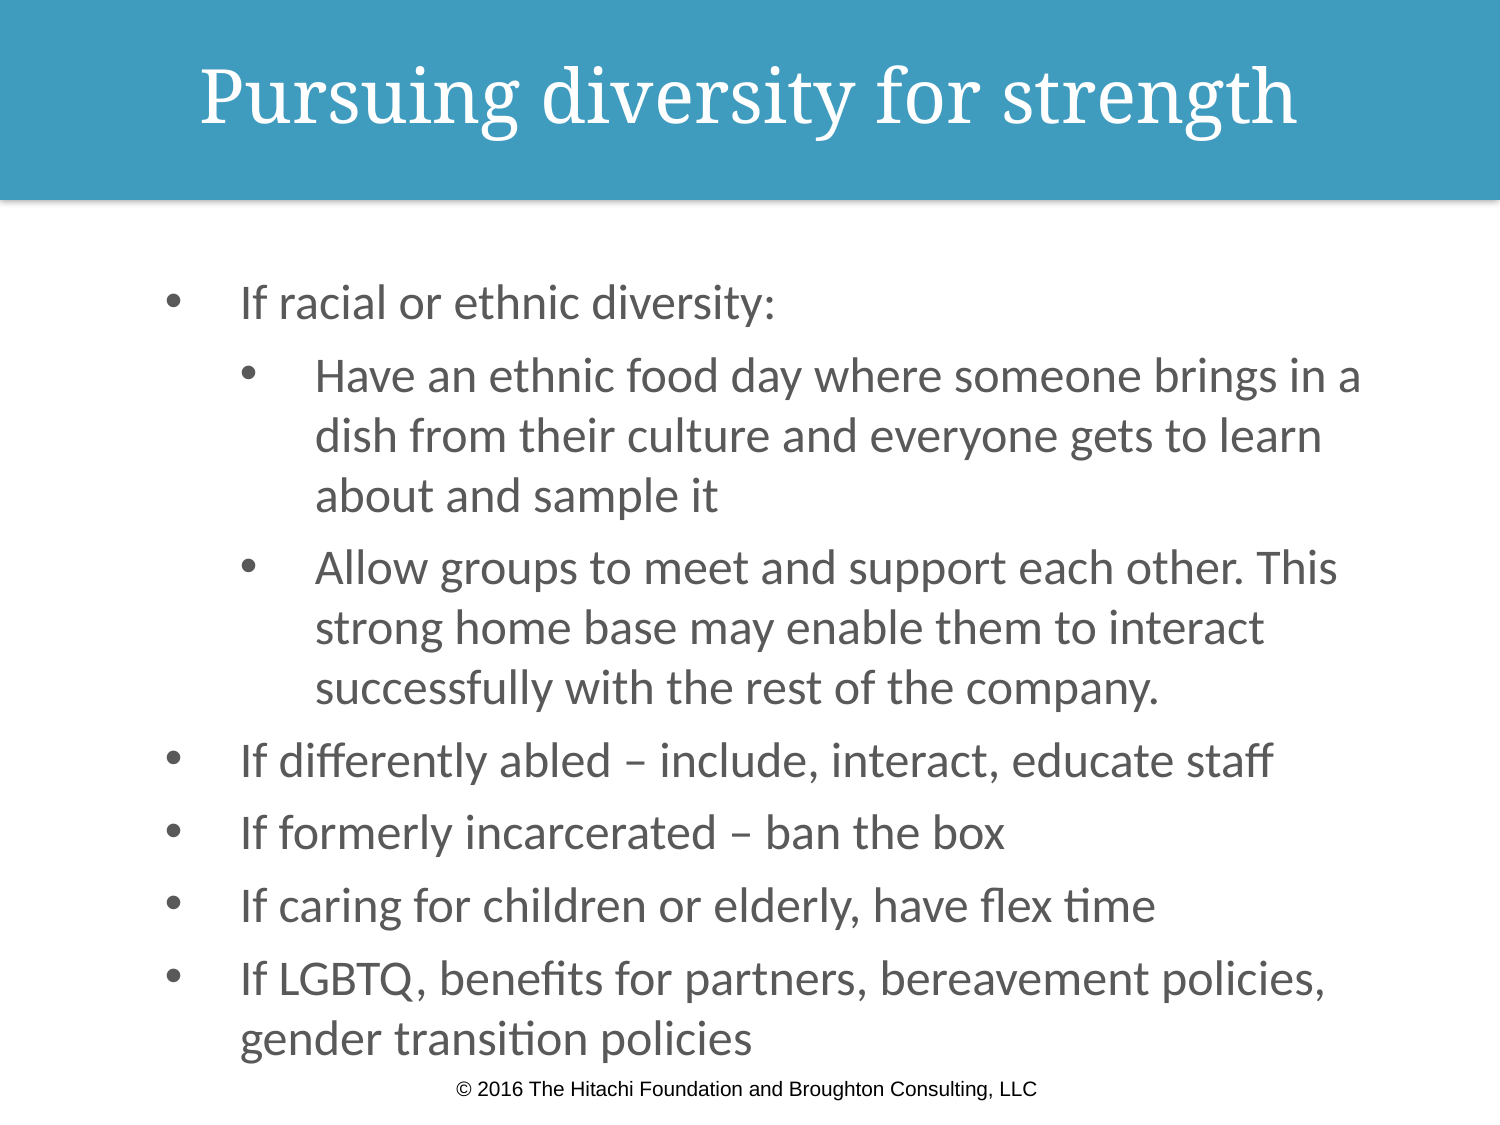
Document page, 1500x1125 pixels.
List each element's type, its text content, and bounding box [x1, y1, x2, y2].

footer © 2016 The Hitachi Foundation and Broughton Consulting, LLC [399, 1067, 1100, 1100]
text_box If racial or ethnic diversity: Have an ethnic food day where someone brings in a dish from their culture and everyone gets to learn about and sample it Allow groups to meet and support each other. This strong home base may enable them to interact successfully with the rest of the company. If differently abled – include, interact, educate staff If formerly incarcerated – ban the box If caring for children or elderly, have flex time If LGBTQ, benefits for partners, bereavement policies, gender transition policies [75, 262, 1450, 1073]
title Pursuing diversity for strength [112, 24, 1388, 163]
